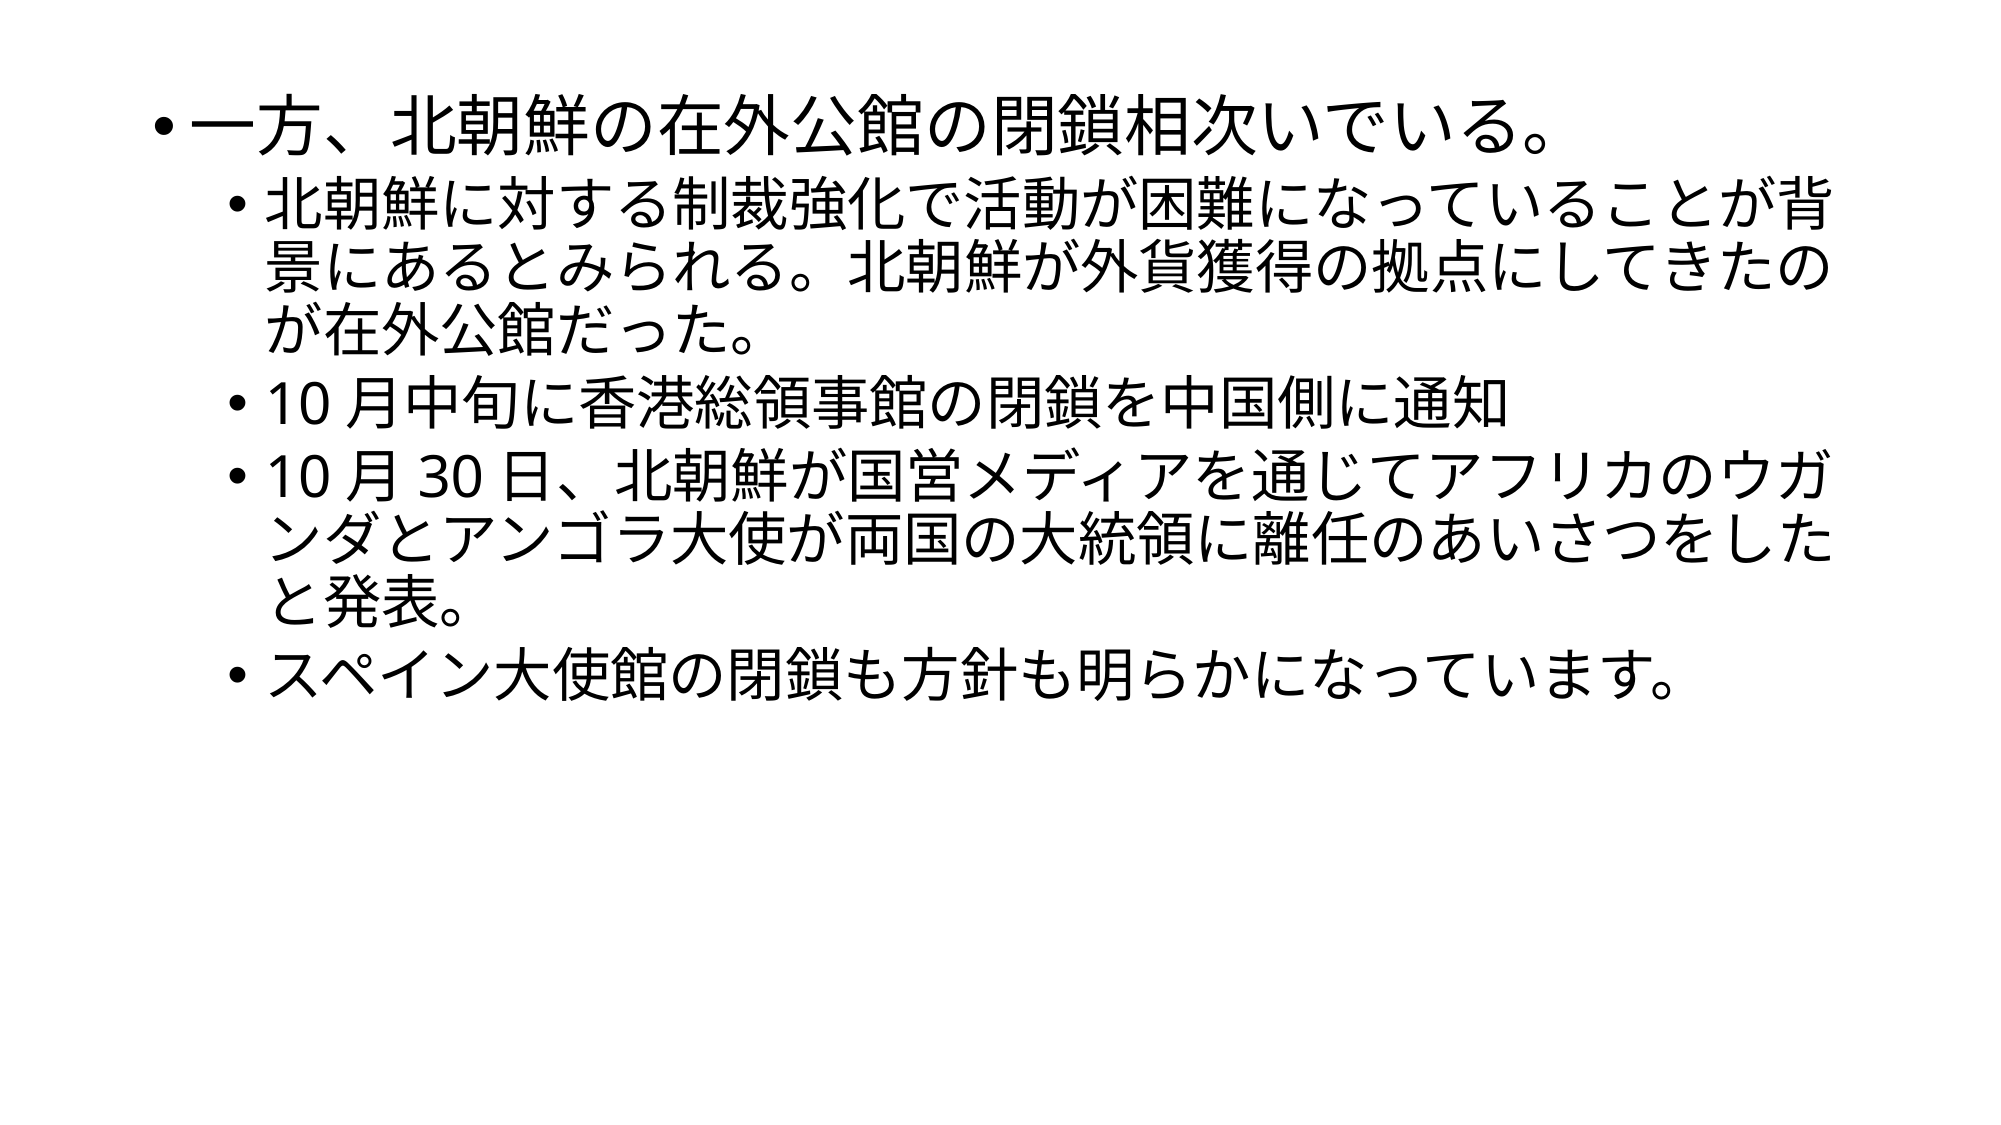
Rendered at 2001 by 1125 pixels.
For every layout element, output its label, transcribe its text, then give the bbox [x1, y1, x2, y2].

list 一方、北朝鮮の在外公館の閉鎖相次いでいる。 北朝鮮に対する制裁強化で活動が困難になっていることが背景にあるとみられる。北朝鮮が外貨獲得の拠点にしてきたのが在外公館だった。 10月中旬に香港総領事館の閉鎖を中国側に通知 10月30日、北朝鮮が国営メディアを通じてアフリカのウガンダとアンゴラ大使が両国の大統領に離任のあいさつをしたと発表。 スペイン大使館の閉鎖も方針も明らかになっています。 [137, 85, 1863, 1014]
